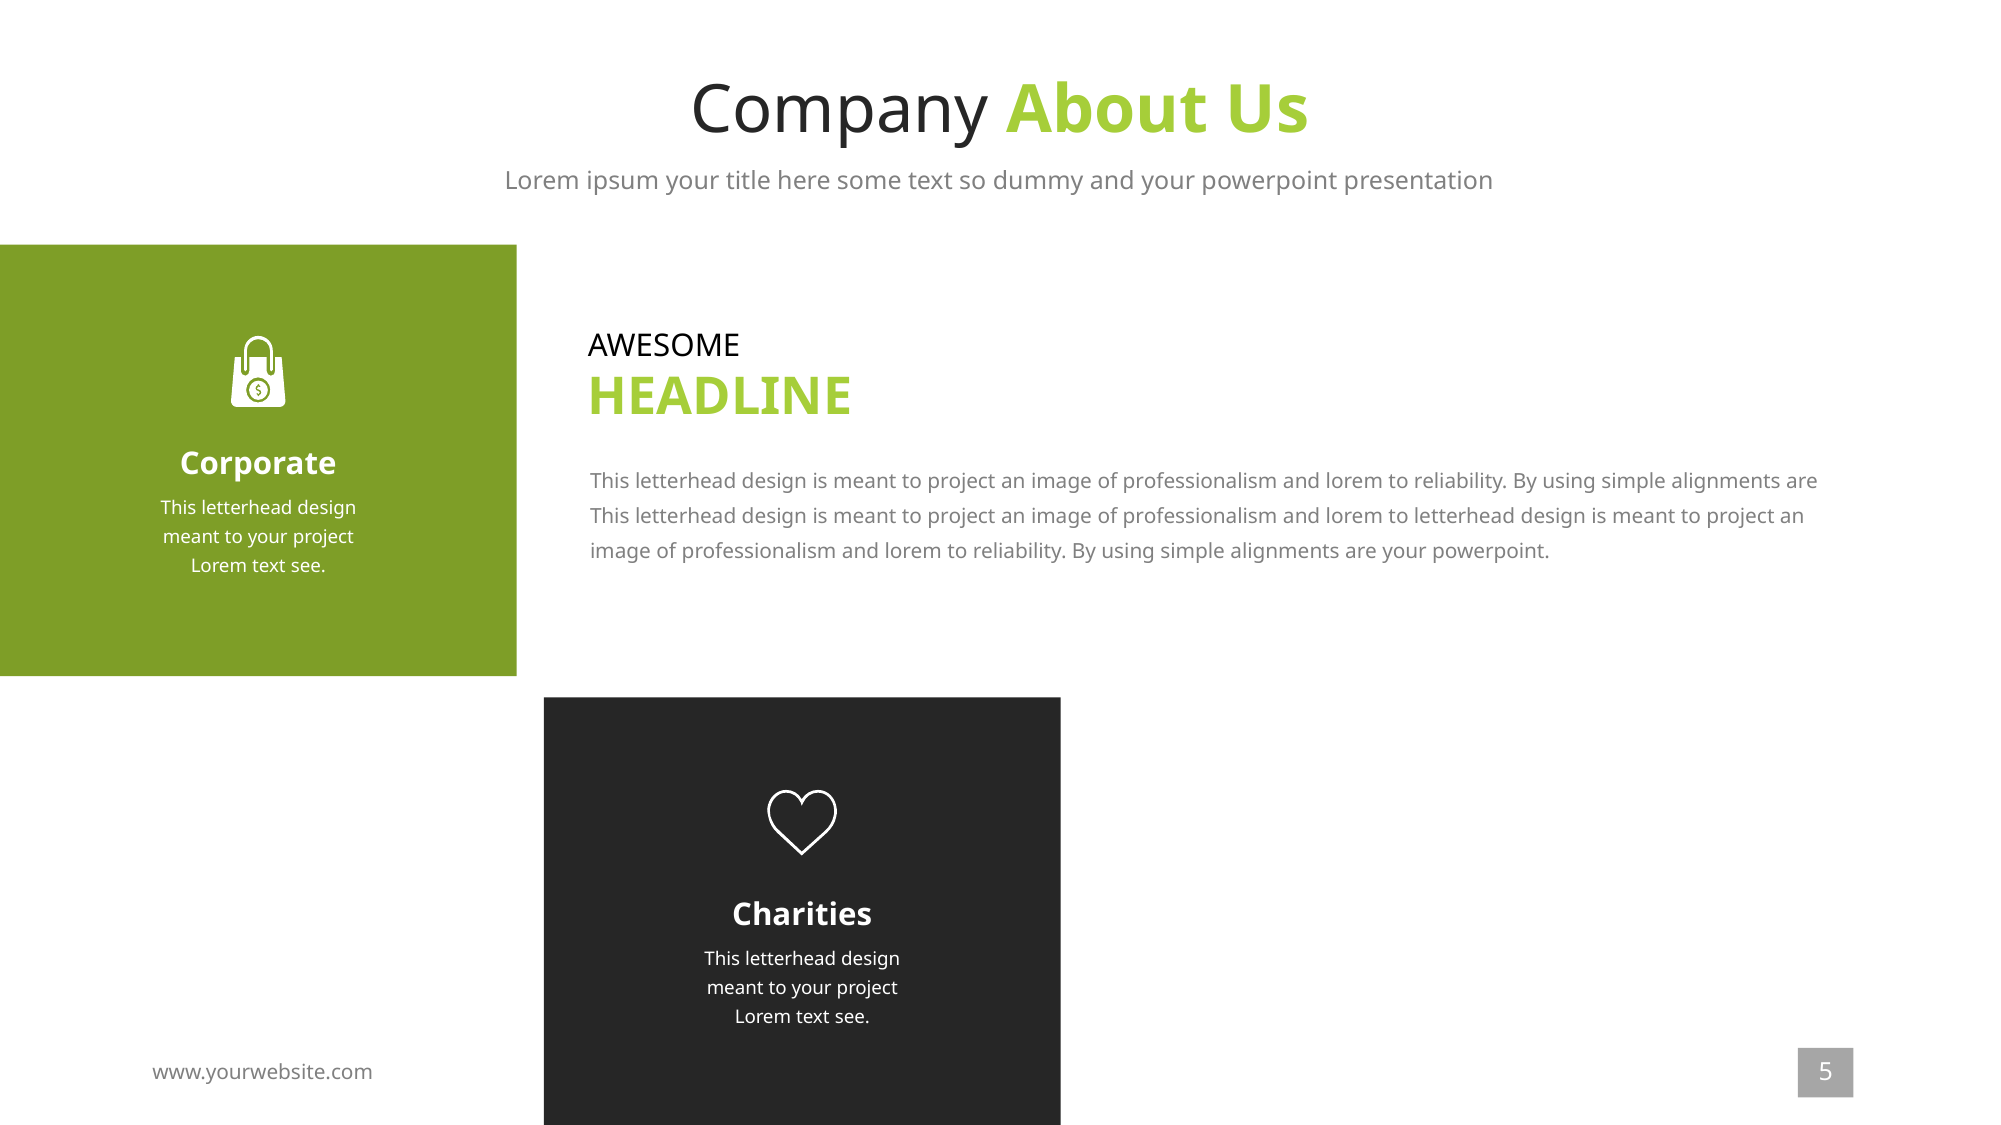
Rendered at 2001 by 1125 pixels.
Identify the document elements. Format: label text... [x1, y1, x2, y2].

text_box [0, 244, 518, 677]
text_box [138, 335, 378, 585]
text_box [682, 789, 922, 1037]
list Lorem ipsum your title here some text so dummy and your powerpoint presentation [137, 160, 1863, 207]
text_box AWESOME HEADLINE [573, 317, 912, 433]
title Company About Us [137, 55, 1863, 160]
text_box This letterhead design is meant to project an image of professionalism and lorem to reliability. By using simple alignments are This letterhead design is meant to project an image of professionalism and lorem to letterhead design is meant to project an image of professionalism and lorem to reliability. By using simple alignments are your powerpoint. [589, 415, 1824, 605]
slide_number 5 [1788, 1042, 1863, 1103]
text_box [543, 696, 1062, 1125]
footer www.yourwebsite.com [137, 1042, 415, 1103]
